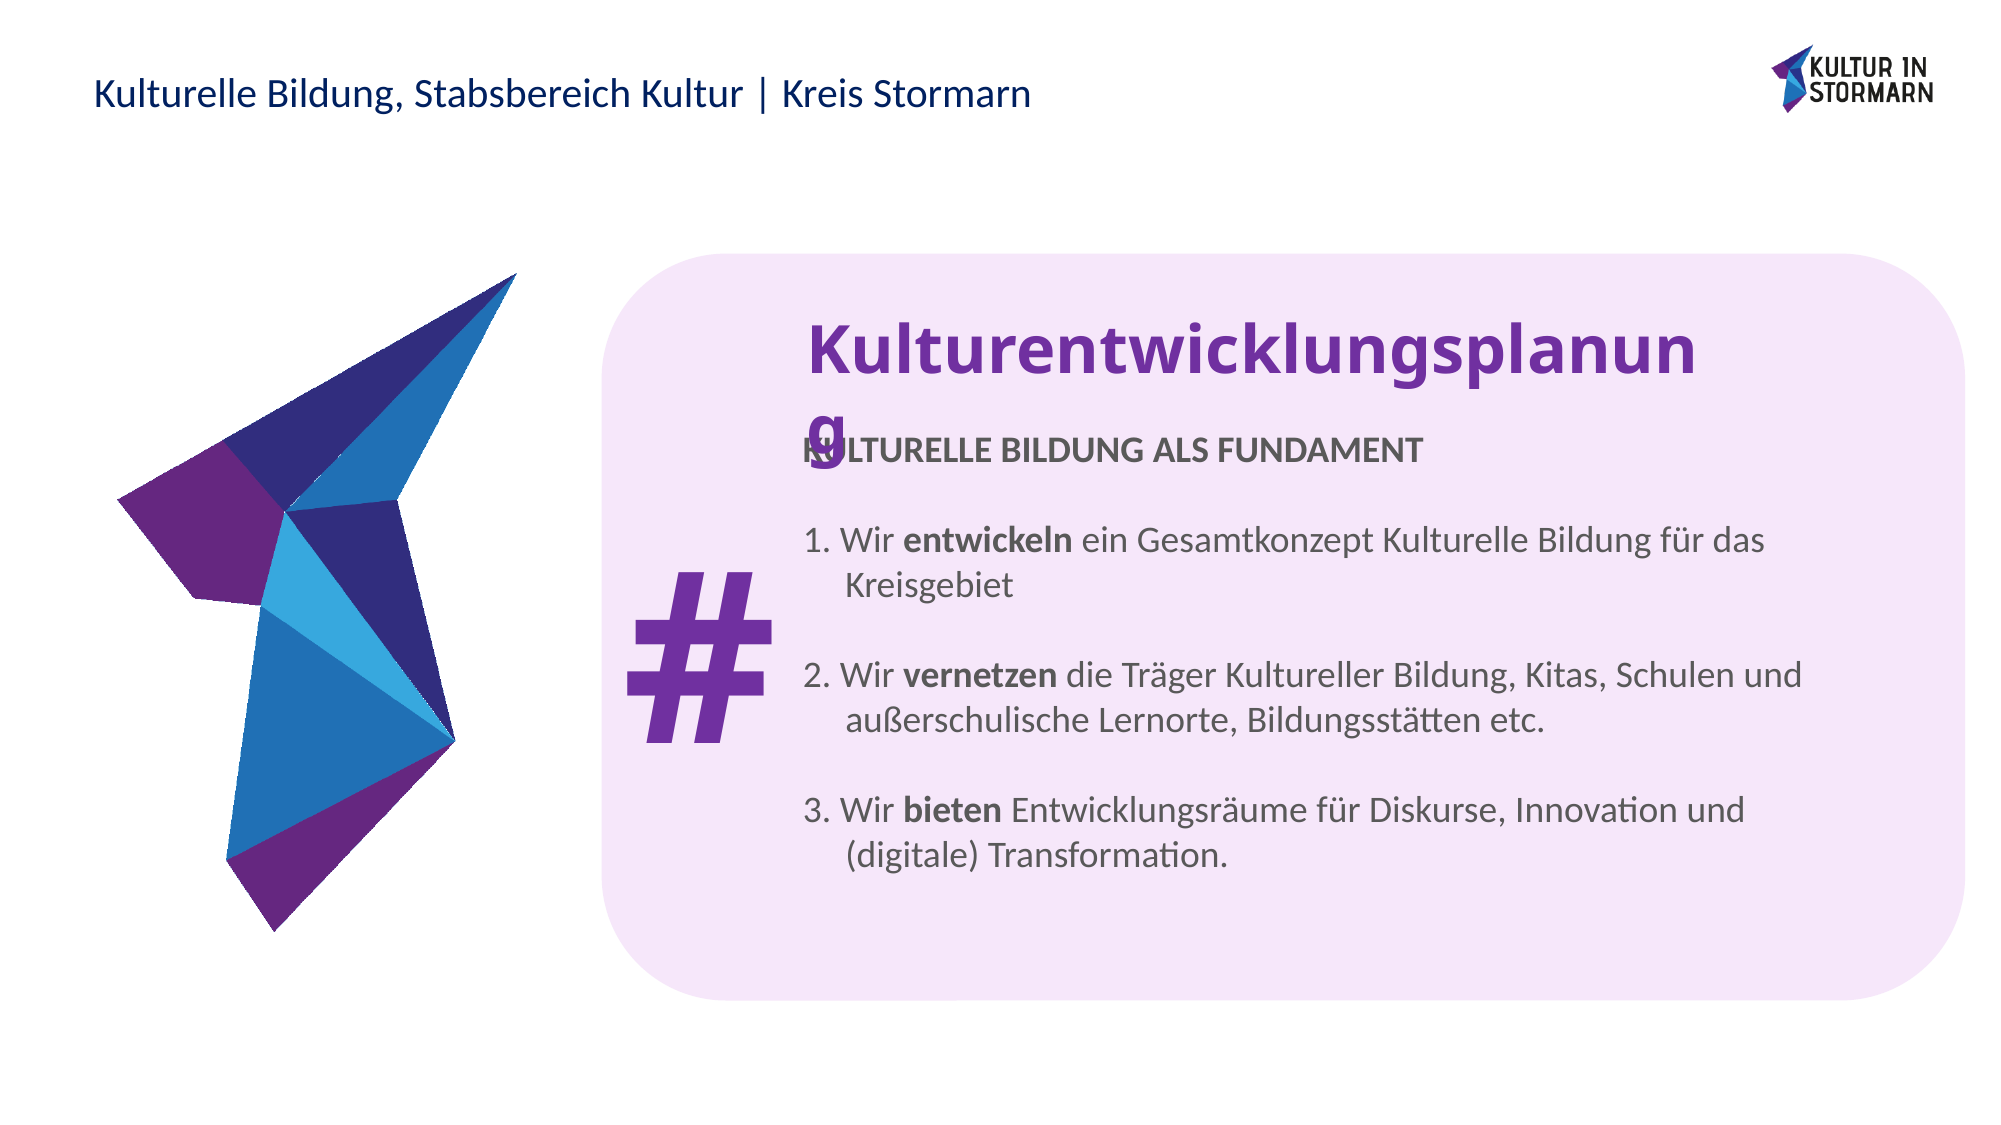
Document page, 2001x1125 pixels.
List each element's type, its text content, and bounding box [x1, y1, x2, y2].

picture [13, 272, 675, 934]
list Kulturelle Bildung, Stabsbereich Kultur | Kreis Stormarn [94, 65, 1719, 168]
text_box Kulturelle Bildung als Fundament 1. Wir entwickeln ein Gesamtkonzept Kulturelle Bildung für das Kreisgebiet 2. Wir vernetzen die Träger Kultureller Bildung, Kitas, Schulen und außerschulische Lernorte, Bildungsstätten etc. 3. Wir bieten Entwicklungsräume für Diskurse, Innovation und (digitale) Transformation. [614, 252, 1967, 1002]
text_box Kulturentwicklungsplanung [791, 299, 1734, 510]
text_box # [675, 496, 860, 799]
picture [1771, 44, 1941, 113]
